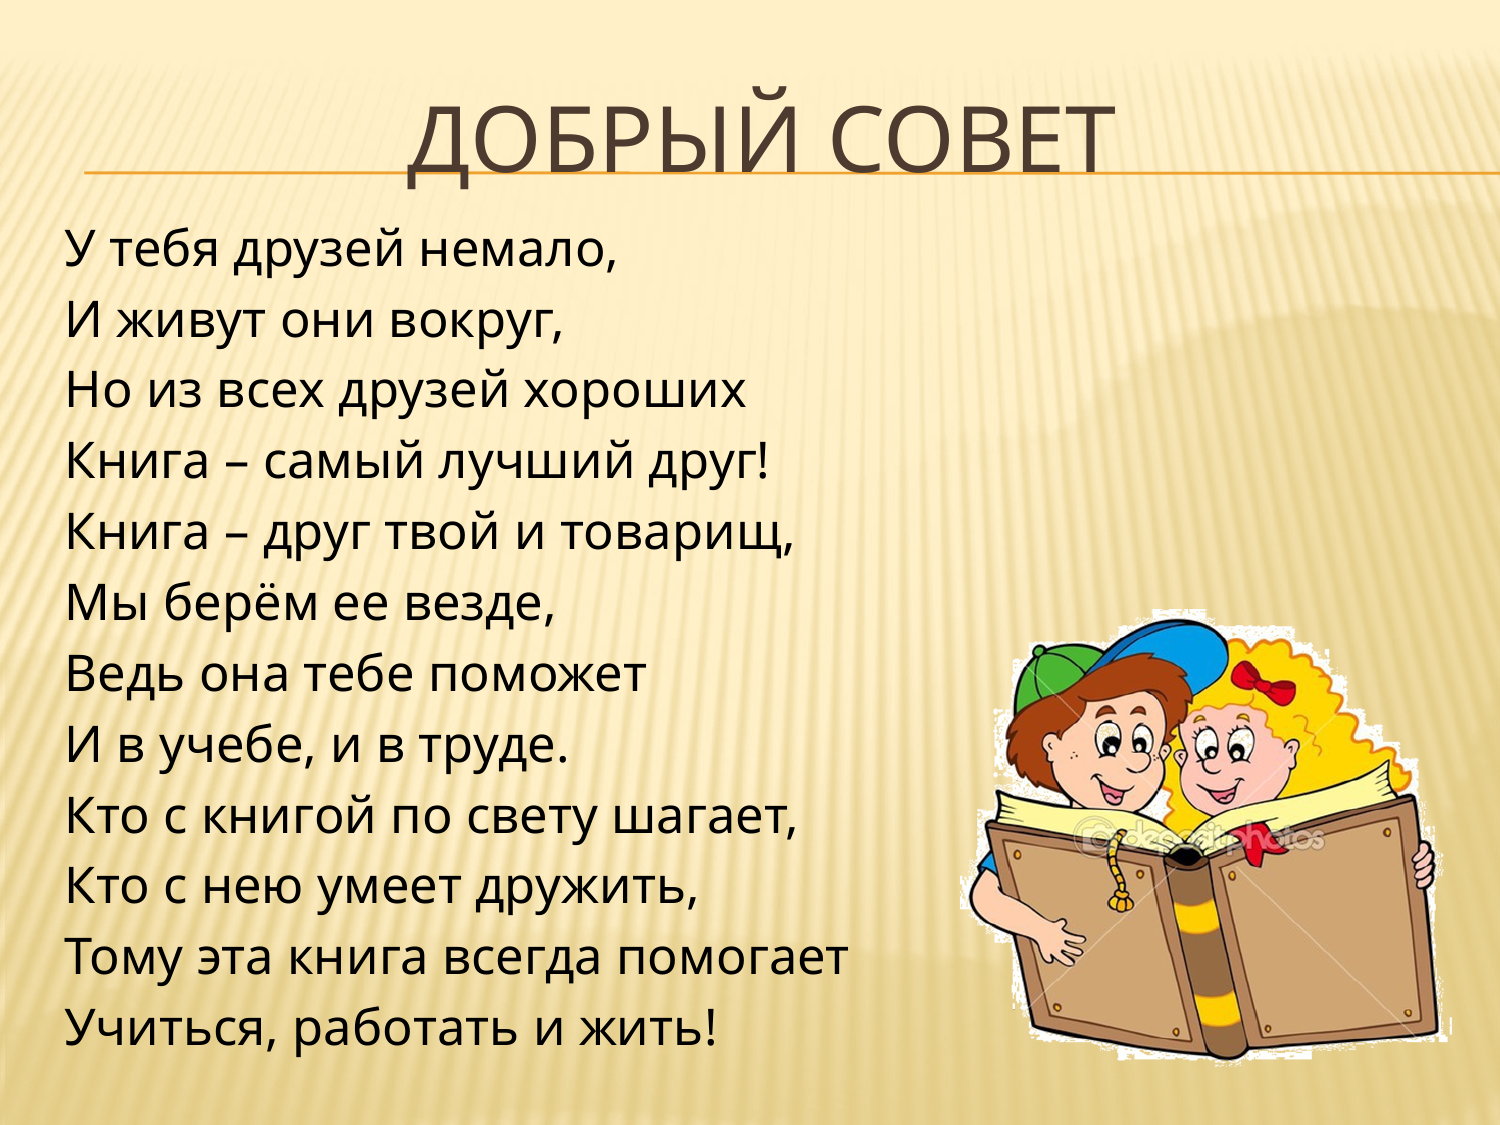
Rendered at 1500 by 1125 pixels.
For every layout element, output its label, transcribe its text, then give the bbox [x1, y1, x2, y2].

title Добрый совет [50, 75, 1475, 197]
list У тебя друзей немало, И живут они вокруг, Но из всех друзей хороших Книга – самый лучший друг! Книга – друг твой и товарищ, Мы берём ее везде, Ведь она тебе поможет И в учебе, и в труде. Кто с книгой по свету шагает, Кто с нею умеет дружить, Тому эта книга всегда помогает Учиться, работать и жить! [50, 208, 1475, 1067]
picture [960, 609, 1454, 1067]
